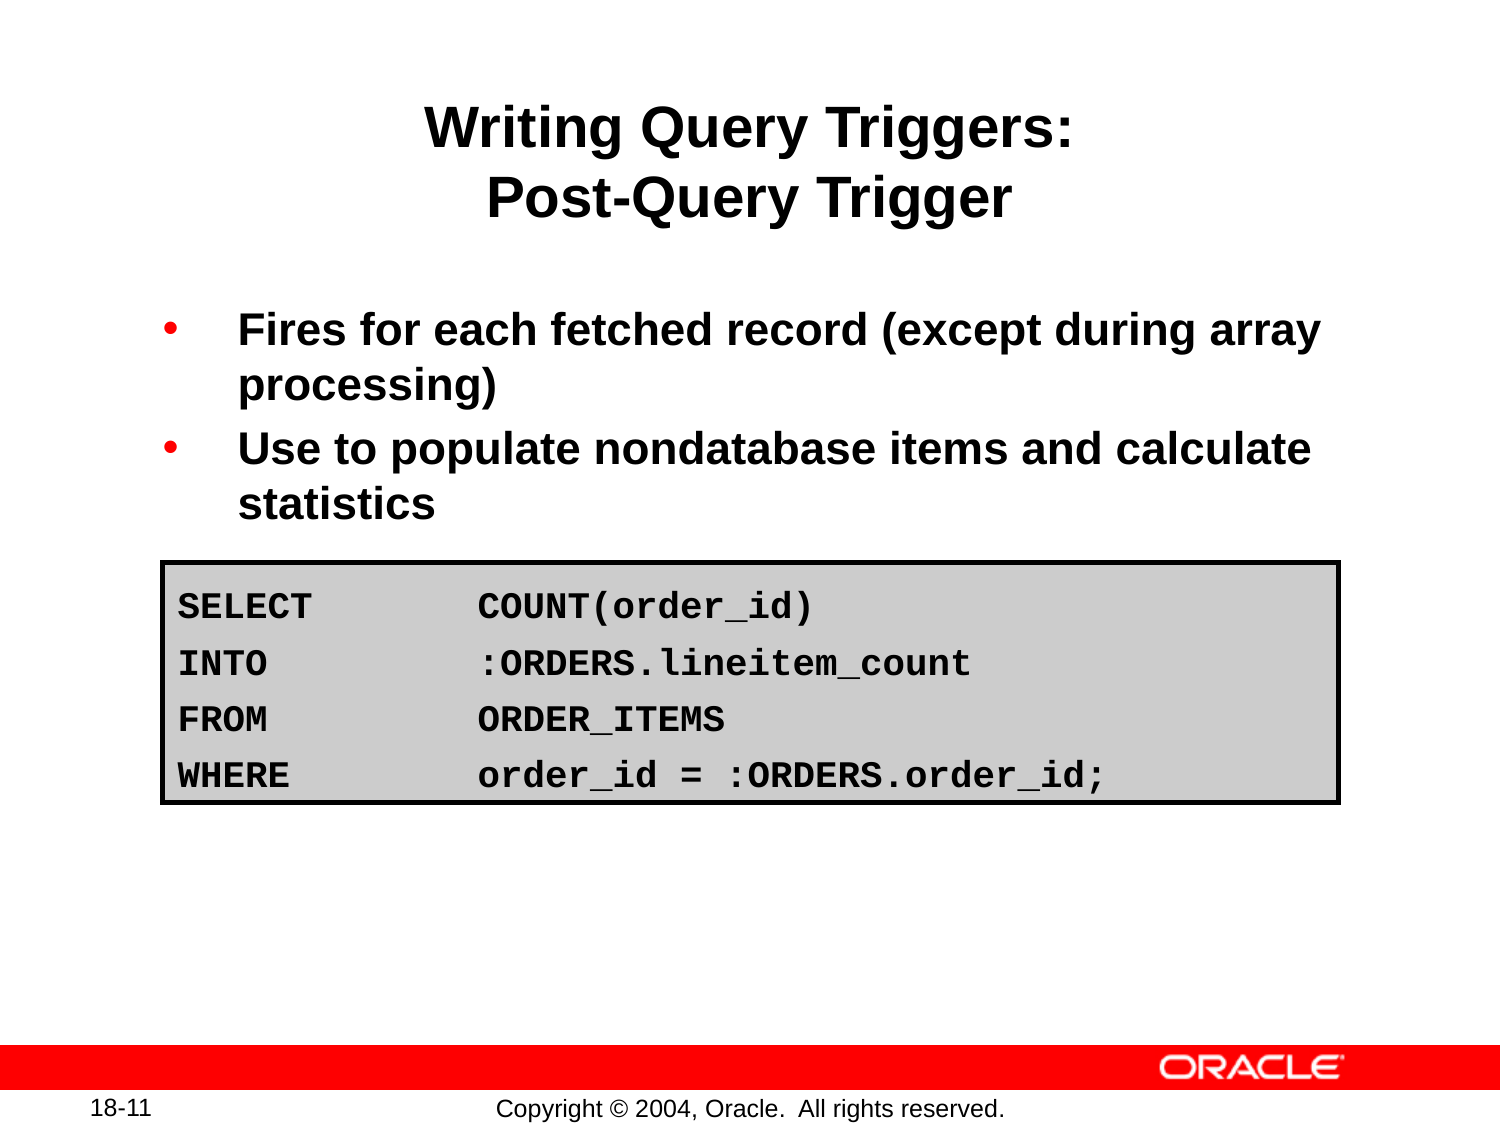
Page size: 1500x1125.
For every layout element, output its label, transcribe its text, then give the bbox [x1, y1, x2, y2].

title Writing Query Triggers: Post-Query Trigger [149, 87, 1351, 232]
text_box SELECT COUNT(order_id) INTO :ORDERS.lineitem_count FROM ORDER_ITEMS WHERE order_id = :ORDERS.order_id; [162, 562, 1339, 803]
list Fires for each fetched record (except during array processing) Use to populate nondatabase items and calculate statistics [141, 297, 1351, 534]
